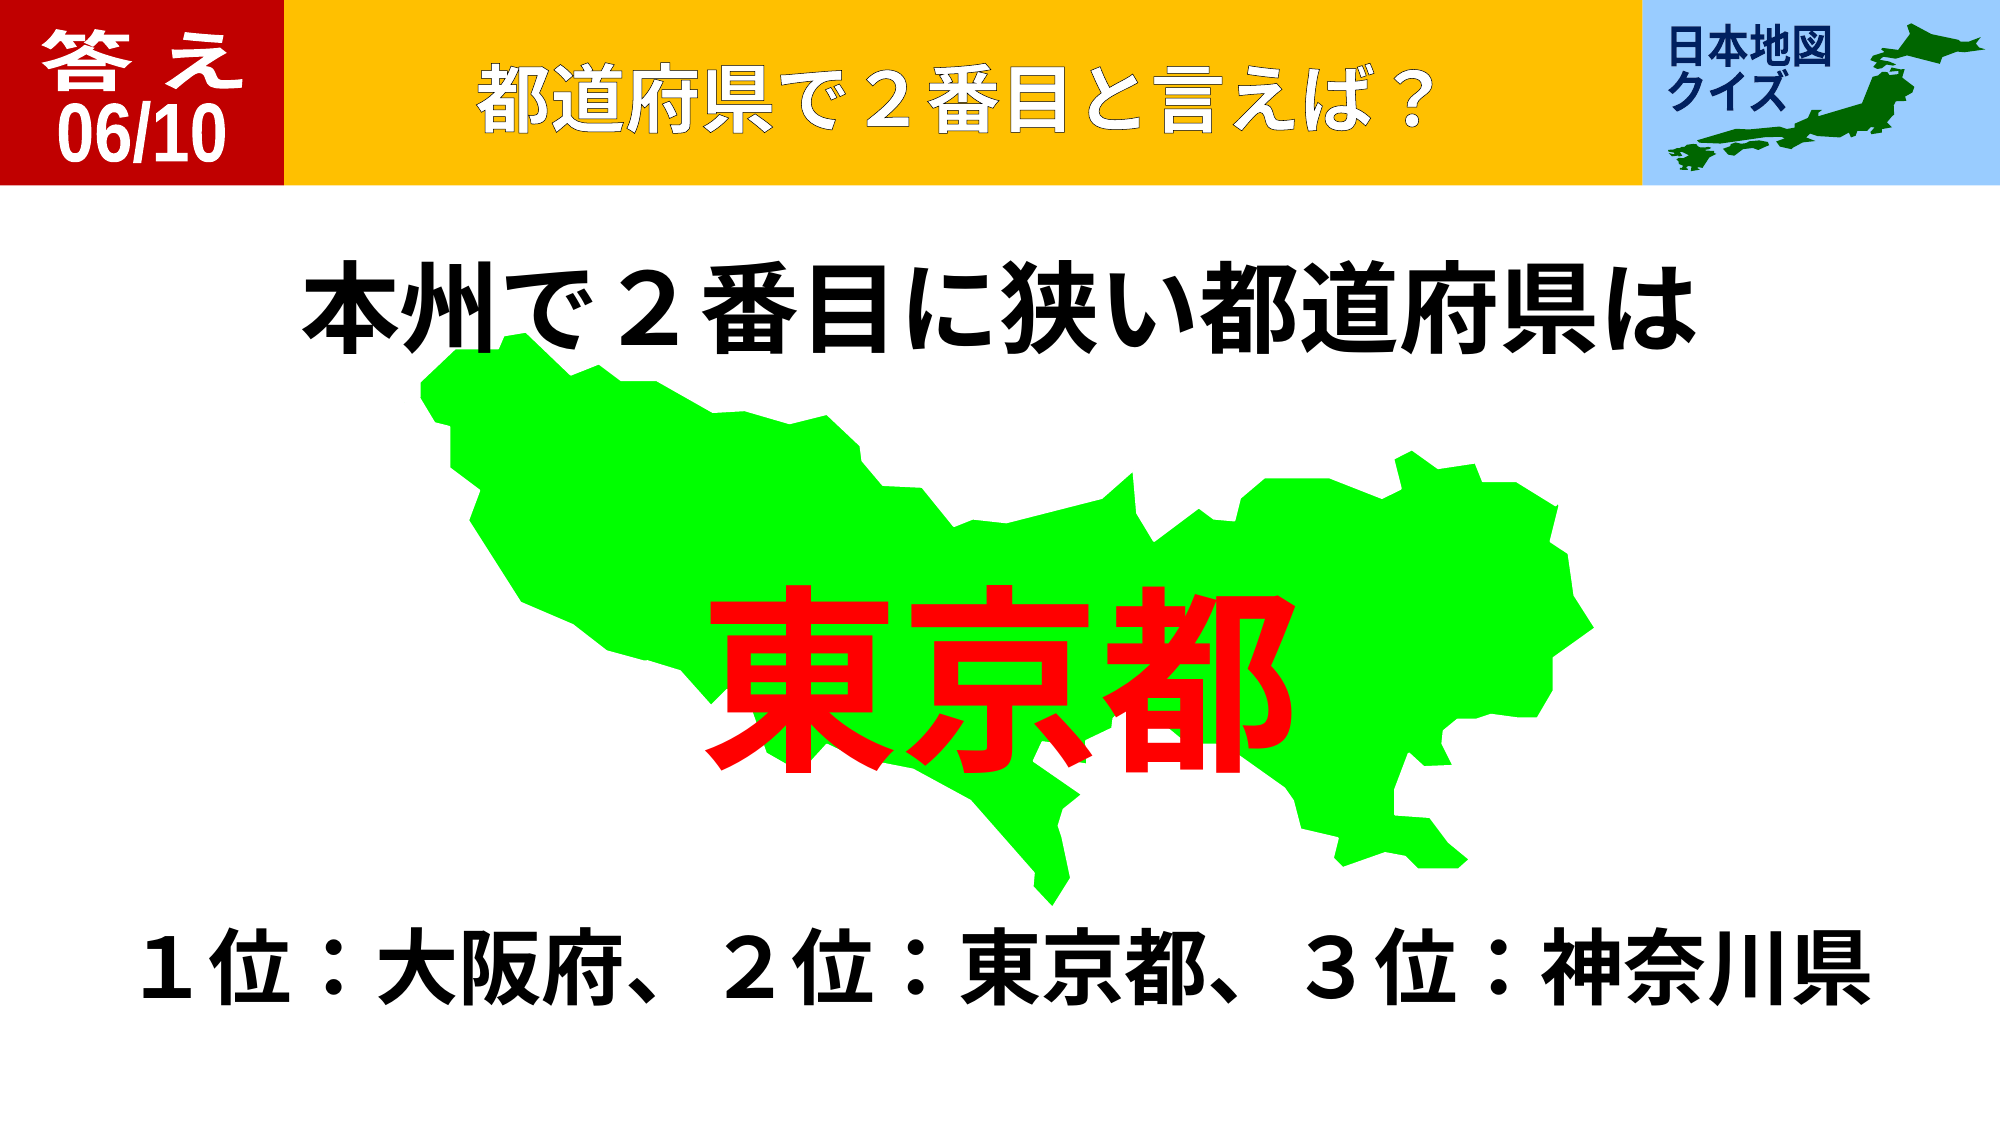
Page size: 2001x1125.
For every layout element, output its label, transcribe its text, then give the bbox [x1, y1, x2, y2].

text_box 本州で２番目に狭い都道府県は [285, 237, 1715, 373]
text_box 東京都 [685, 547, 1315, 803]
text_box [969, 803, 1076, 907]
text_box １位：大阪府、２位：東京都、３位：神奈川県 [110, 907, 1889, 1023]
text_box [403, 373, 1598, 872]
